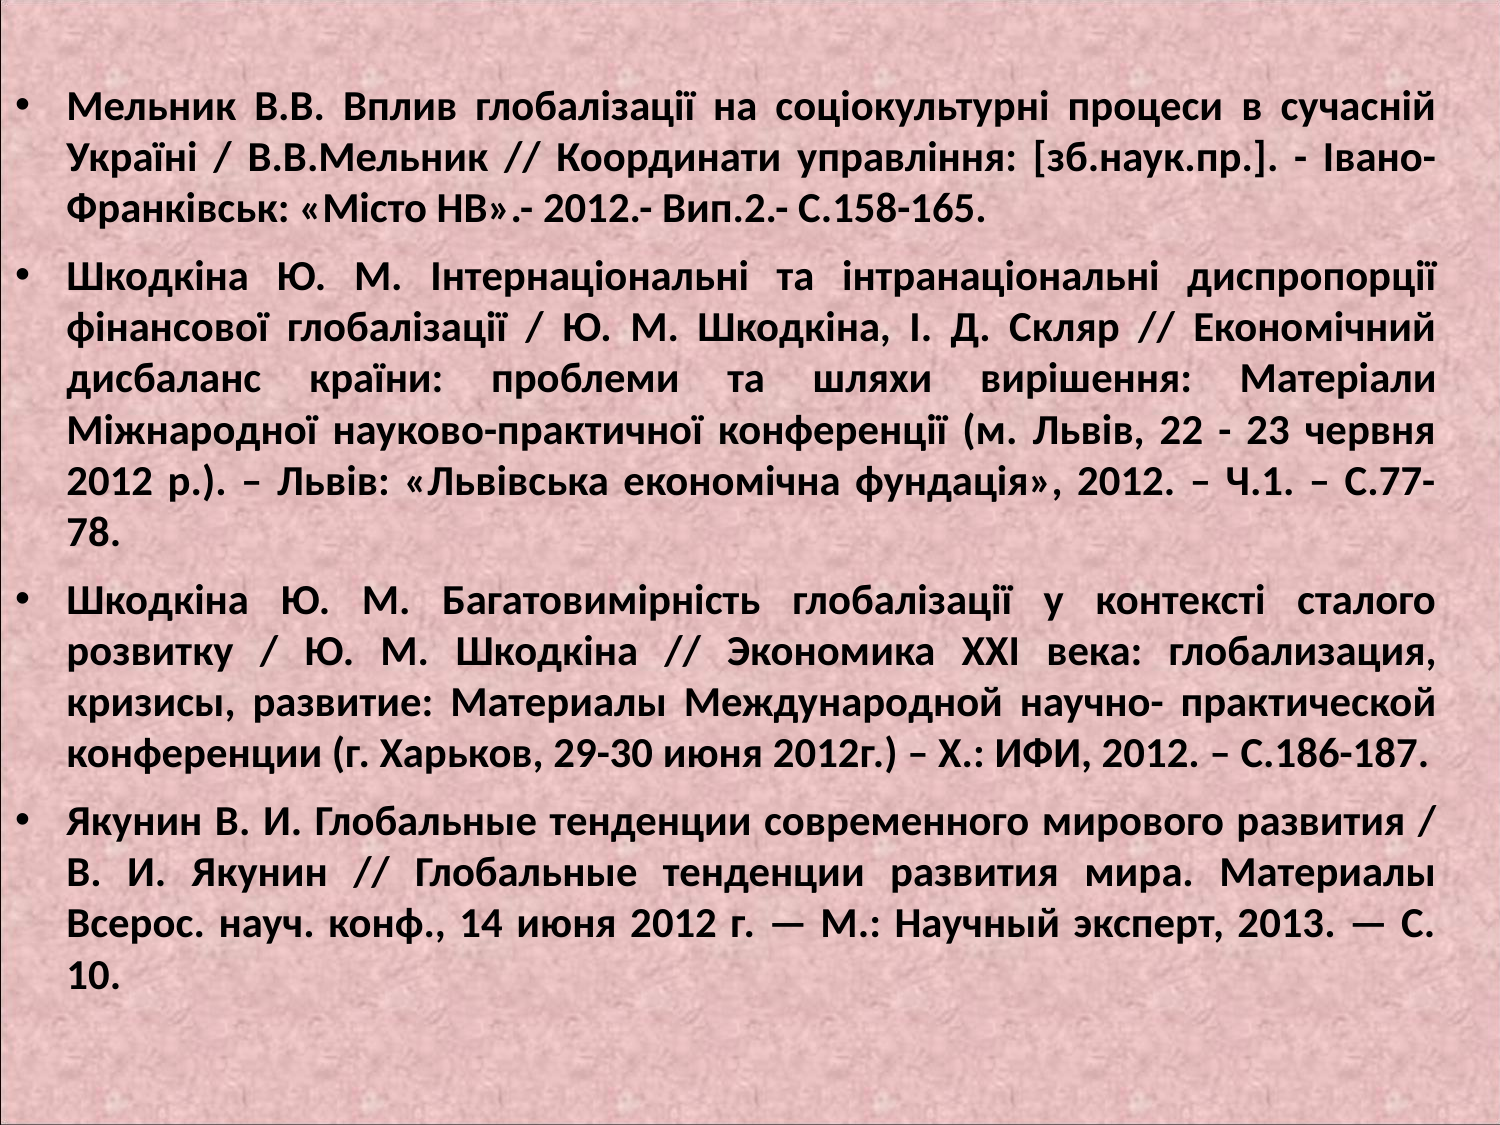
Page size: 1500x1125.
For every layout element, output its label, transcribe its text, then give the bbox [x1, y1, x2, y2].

list Мельник В.В. Вплив глобалізації на соціокультурні процеси в сучасній Україні / В.В.Мельник // Координати управління: [зб.наук.пр.]. - Івано-Франківськ: «Місто НВ».- 2012.- Вип.2.- С.158-165. Шкодкіна Ю. М. Інтернаціональні та інтранаціональні диспропорції фінансової глобалізації / Ю. М. Шкодкіна, І. Д. Скляр // Економічний дисбаланс країни: проблеми та шляхи вирішення: Матеріали Міжнародної науково-практичної конференції (м. Львів, 22 - 23 червня 2012 р.). – Львів: «Львівська економічна фундація», 2012. – Ч.1. – С.77-78. Шкодкіна Ю. М. Багатовимірність глобалізації у контексті сталого розвитку / Ю. М. Шкодкіна // Экономика XXI века: глобализация, кризисы, развитие: Материалы Международной научно- практической конференции (г. Харьков, 29-30 июня 2012г.) – Х.: ИФИ, 2012. – С.186-187. Якунин В. И. Глобальные тенденции современного мирового развития / В. И. Якунин // Глобальные тенденции развития мира. Материалы Всерос. науч. конф., 14 июня 2012 г. — М.: Научный эксперт, 2013. — С. 10. [0, 70, 1454, 1055]
picture [0, 0, 1500, 1125]
